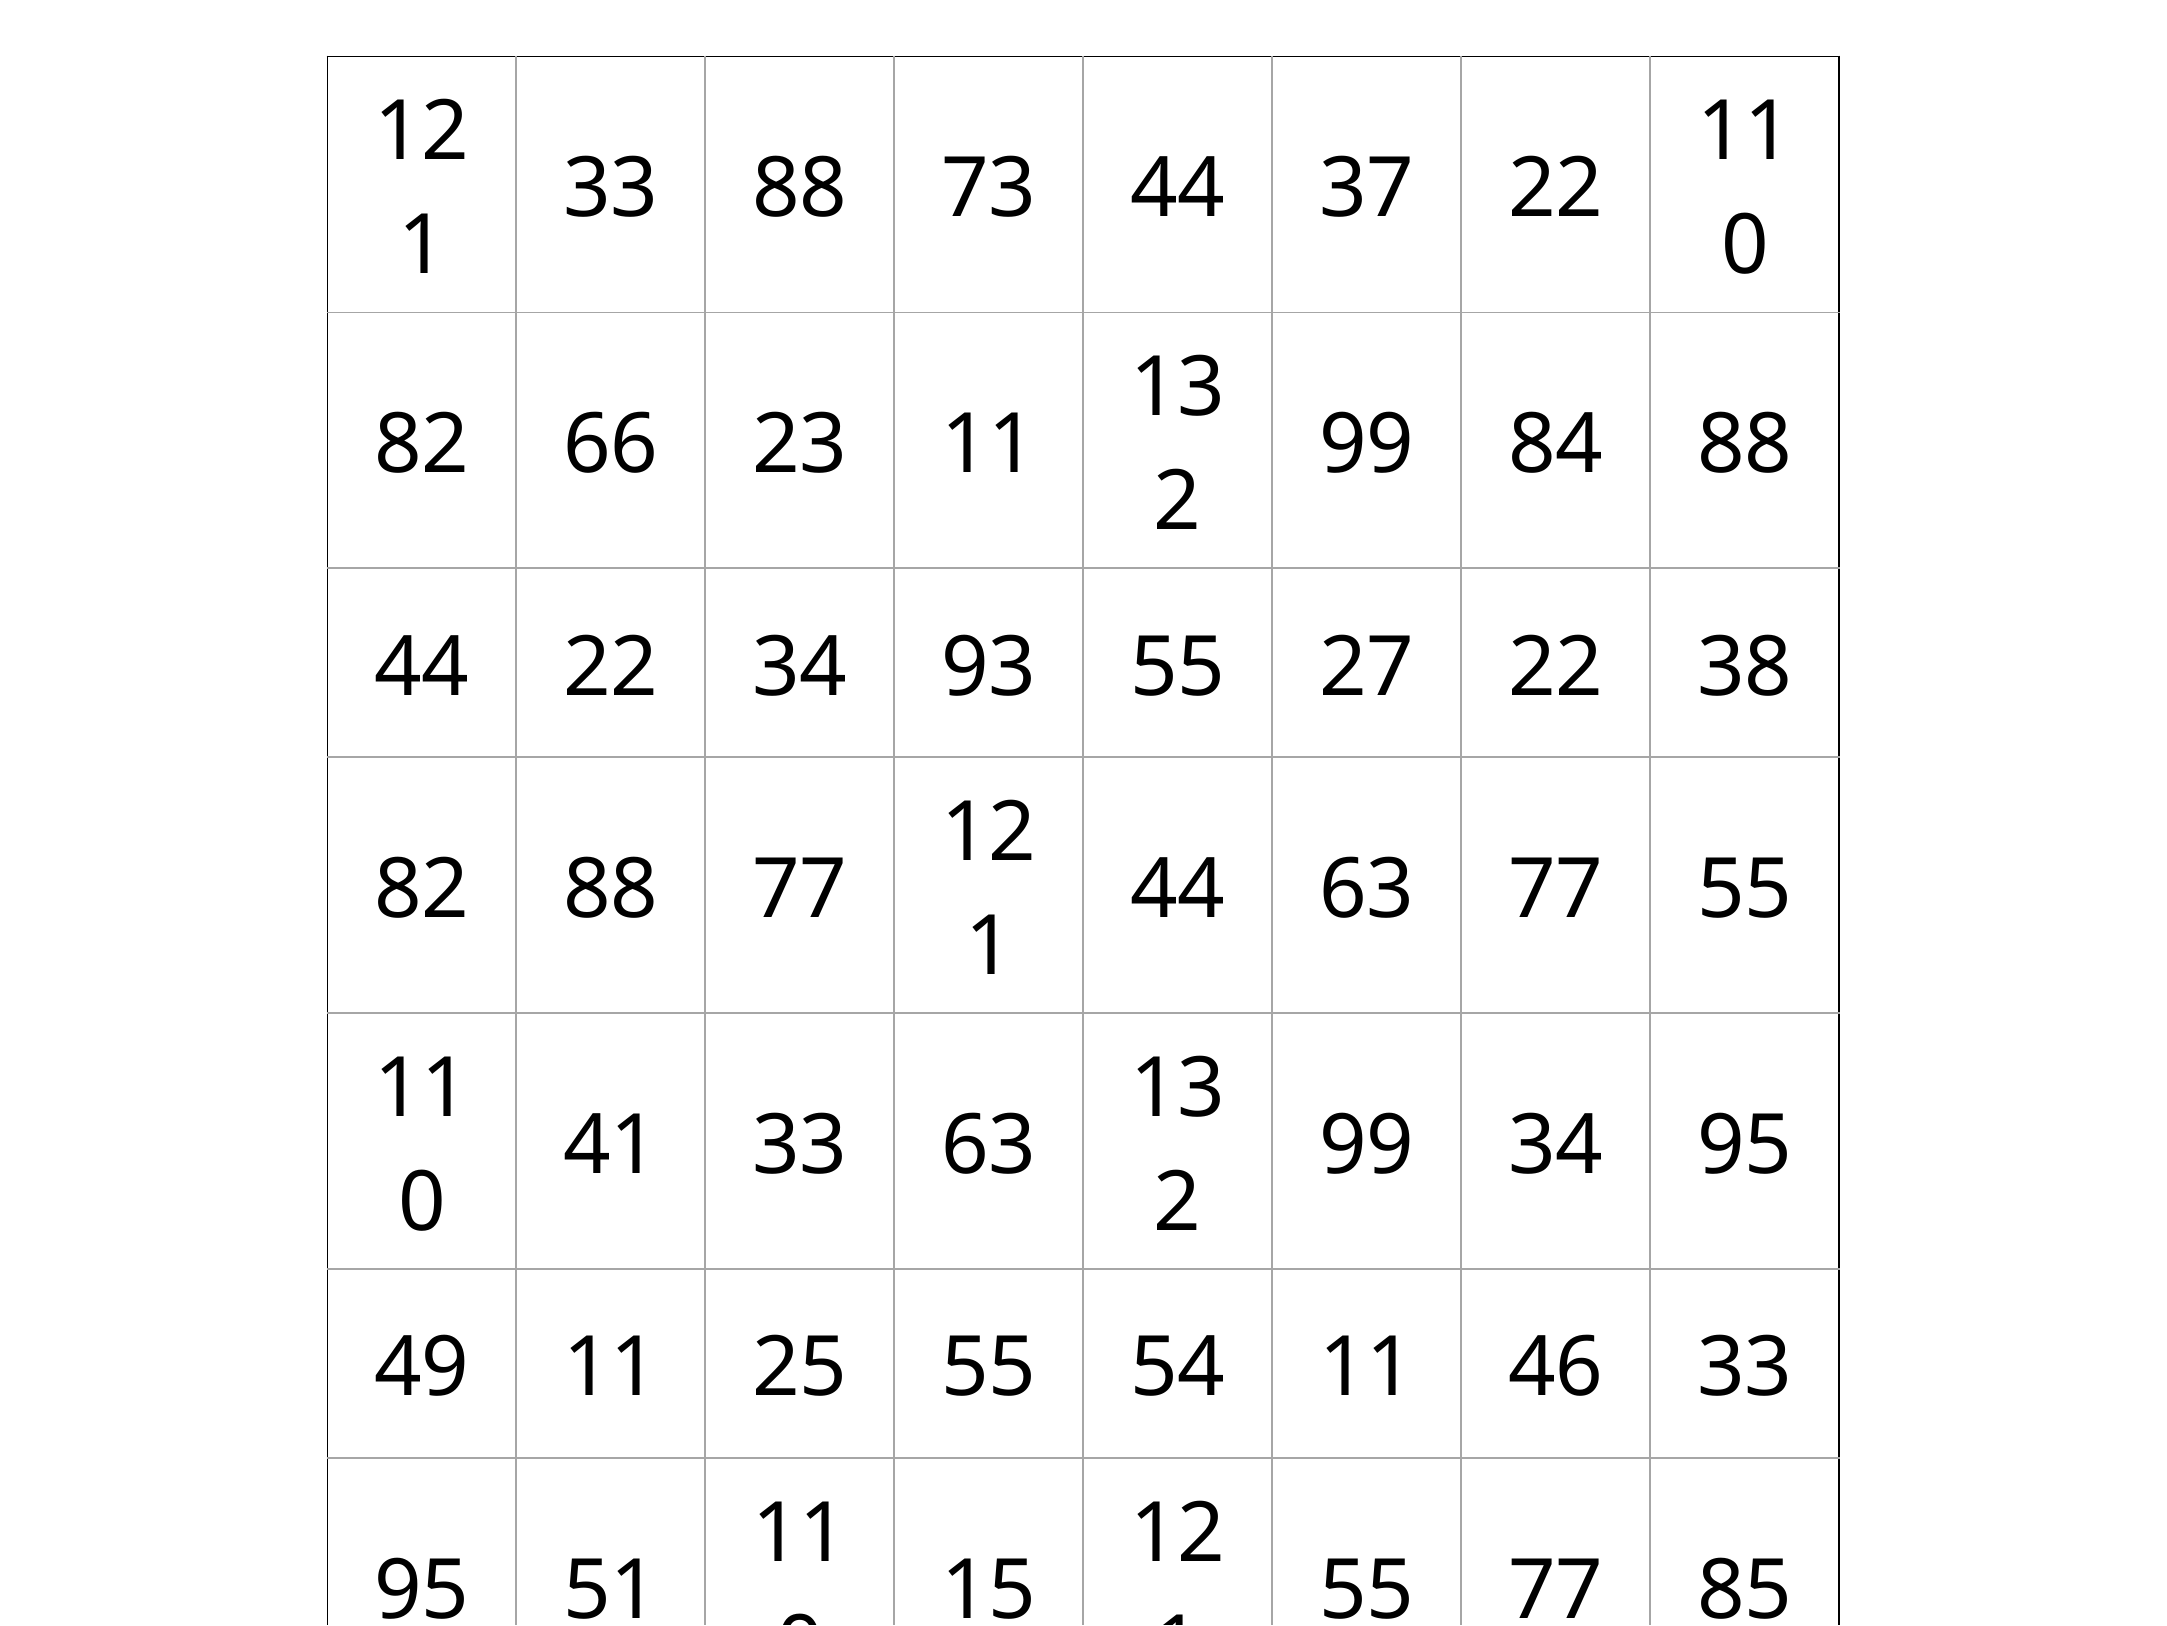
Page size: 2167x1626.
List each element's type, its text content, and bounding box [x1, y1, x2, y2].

table_cell 27 [1273, 569, 1460, 756]
table_cell 93 [895, 569, 1082, 756]
table_cell 55 [1084, 569, 1271, 756]
table_cell 34 [706, 569, 893, 756]
table_cell 63 [895, 1014, 1082, 1268]
table_cell 84 [1462, 313, 1649, 567]
table_header 44 [1084, 57, 1271, 312]
table_cell 46 [1462, 1270, 1649, 1457]
table_header 88 [706, 57, 893, 312]
table_cell 38 [1651, 569, 1838, 756]
table_cell 132 [1084, 1014, 1271, 1268]
table_cell 88 [517, 758, 704, 1012]
table_cell 110 [328, 1014, 515, 1268]
table_header 33 [517, 57, 704, 312]
table_cell 22 [1462, 569, 1649, 756]
table_header 22 [1462, 57, 1649, 312]
table_cell 15 [895, 1459, 1082, 1625]
table_cell 44 [1084, 758, 1271, 1012]
table_cell 33 [706, 1014, 893, 1268]
table_cell 11 [1273, 1270, 1460, 1457]
table_cell 82 [328, 758, 515, 1012]
table_cell 49 [328, 1270, 515, 1457]
table_cell 99 [1273, 313, 1460, 567]
table_cell 110 [706, 1459, 893, 1625]
table_cell 51 [517, 1459, 704, 1625]
table_cell 77 [1462, 758, 1649, 1012]
table_cell 41 [517, 1014, 704, 1268]
table_cell 132 [1084, 313, 1271, 567]
table_cell 82 [328, 313, 515, 567]
table_cell 54 [1084, 1270, 1271, 1457]
table_header 73 [895, 57, 1082, 312]
table_header 37 [1273, 57, 1460, 312]
table_cell 44 [328, 569, 515, 756]
table_cell 85 [1651, 1459, 1838, 1625]
table_cell 63 [1273, 758, 1460, 1012]
table_cell 55 [1273, 1459, 1460, 1625]
table_cell 33 [1651, 1270, 1838, 1457]
table_cell 95 [328, 1459, 515, 1625]
table_header 121 [328, 57, 515, 312]
table_cell 121 [895, 758, 1082, 1012]
table_cell 11 [517, 1270, 704, 1457]
table_cell 77 [1462, 1459, 1649, 1625]
table_cell 66 [517, 313, 704, 567]
table_cell 55 [895, 1270, 1082, 1457]
table_cell 55 [1651, 758, 1838, 1012]
table_cell 11 [895, 313, 1082, 567]
table_cell 121 [1084, 1459, 1271, 1625]
table_cell 95 [1651, 1014, 1838, 1268]
table_cell 25 [706, 1270, 893, 1457]
table_cell 77 [706, 758, 893, 1012]
table_cell 34 [1462, 1014, 1649, 1268]
table_cell 22 [517, 569, 704, 756]
table_cell 23 [706, 313, 893, 567]
table_header 110 [1651, 57, 1838, 312]
table_cell 88 [1651, 313, 1838, 567]
table_cell 99 [1273, 1014, 1460, 1268]
